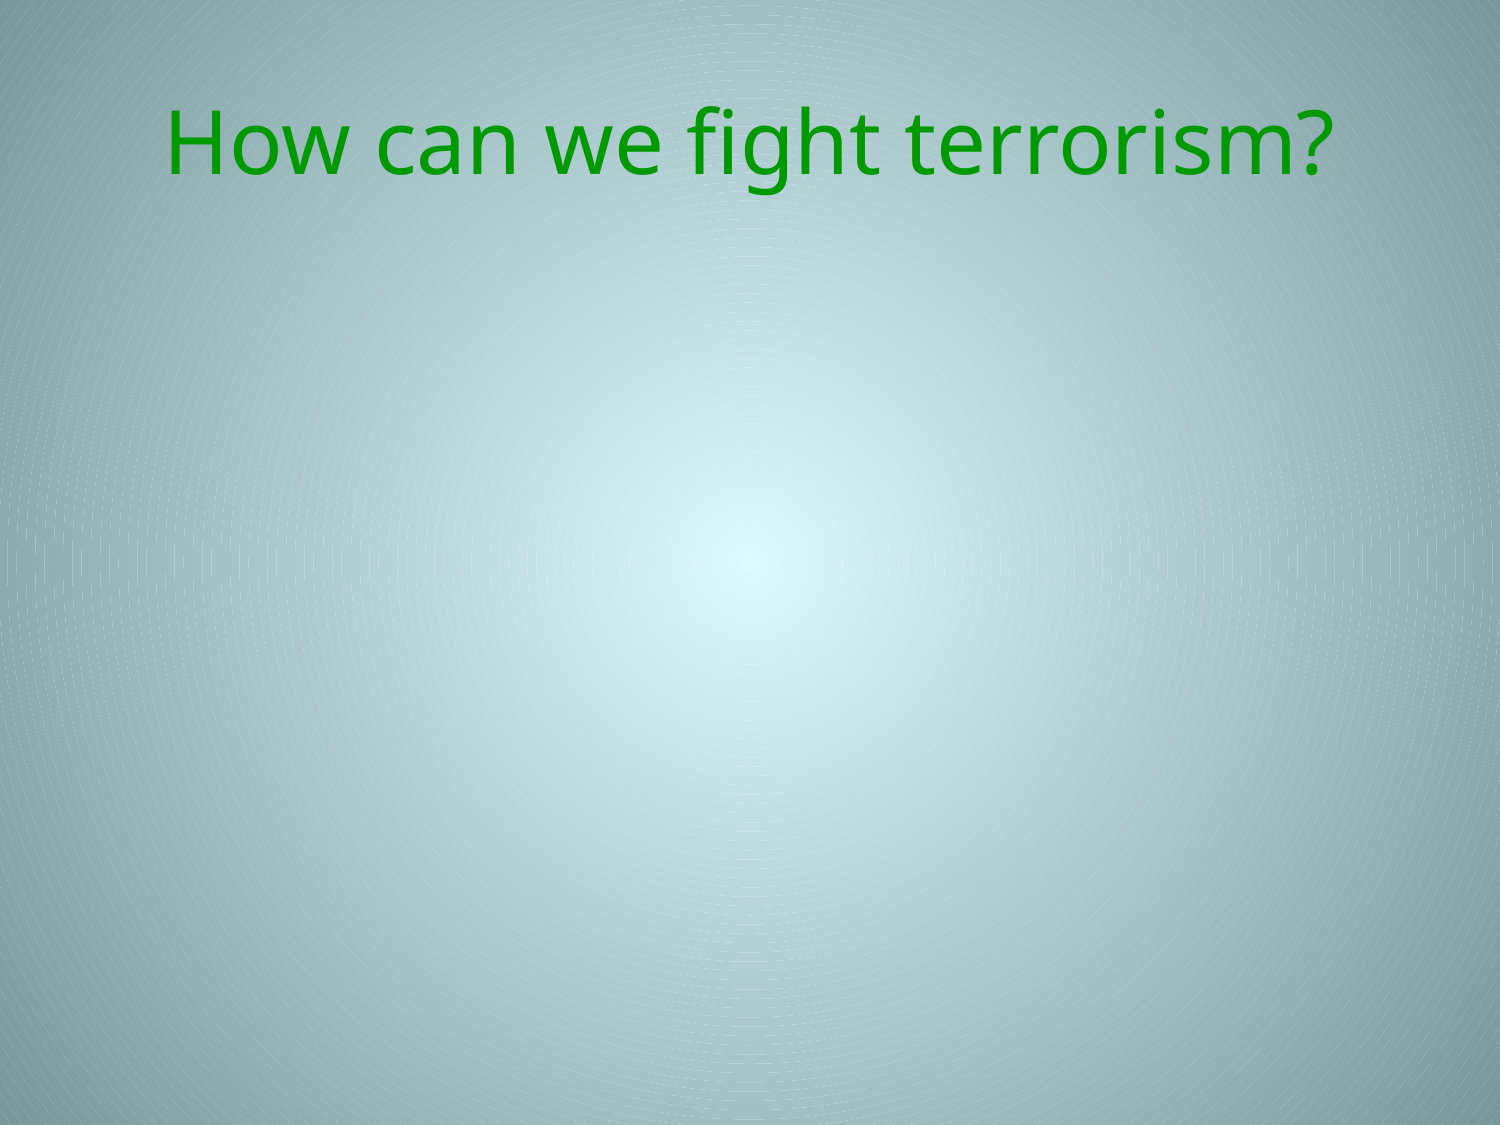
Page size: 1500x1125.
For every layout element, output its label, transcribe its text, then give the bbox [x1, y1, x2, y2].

title How can we fight terrorism? [75, 45, 1425, 233]
